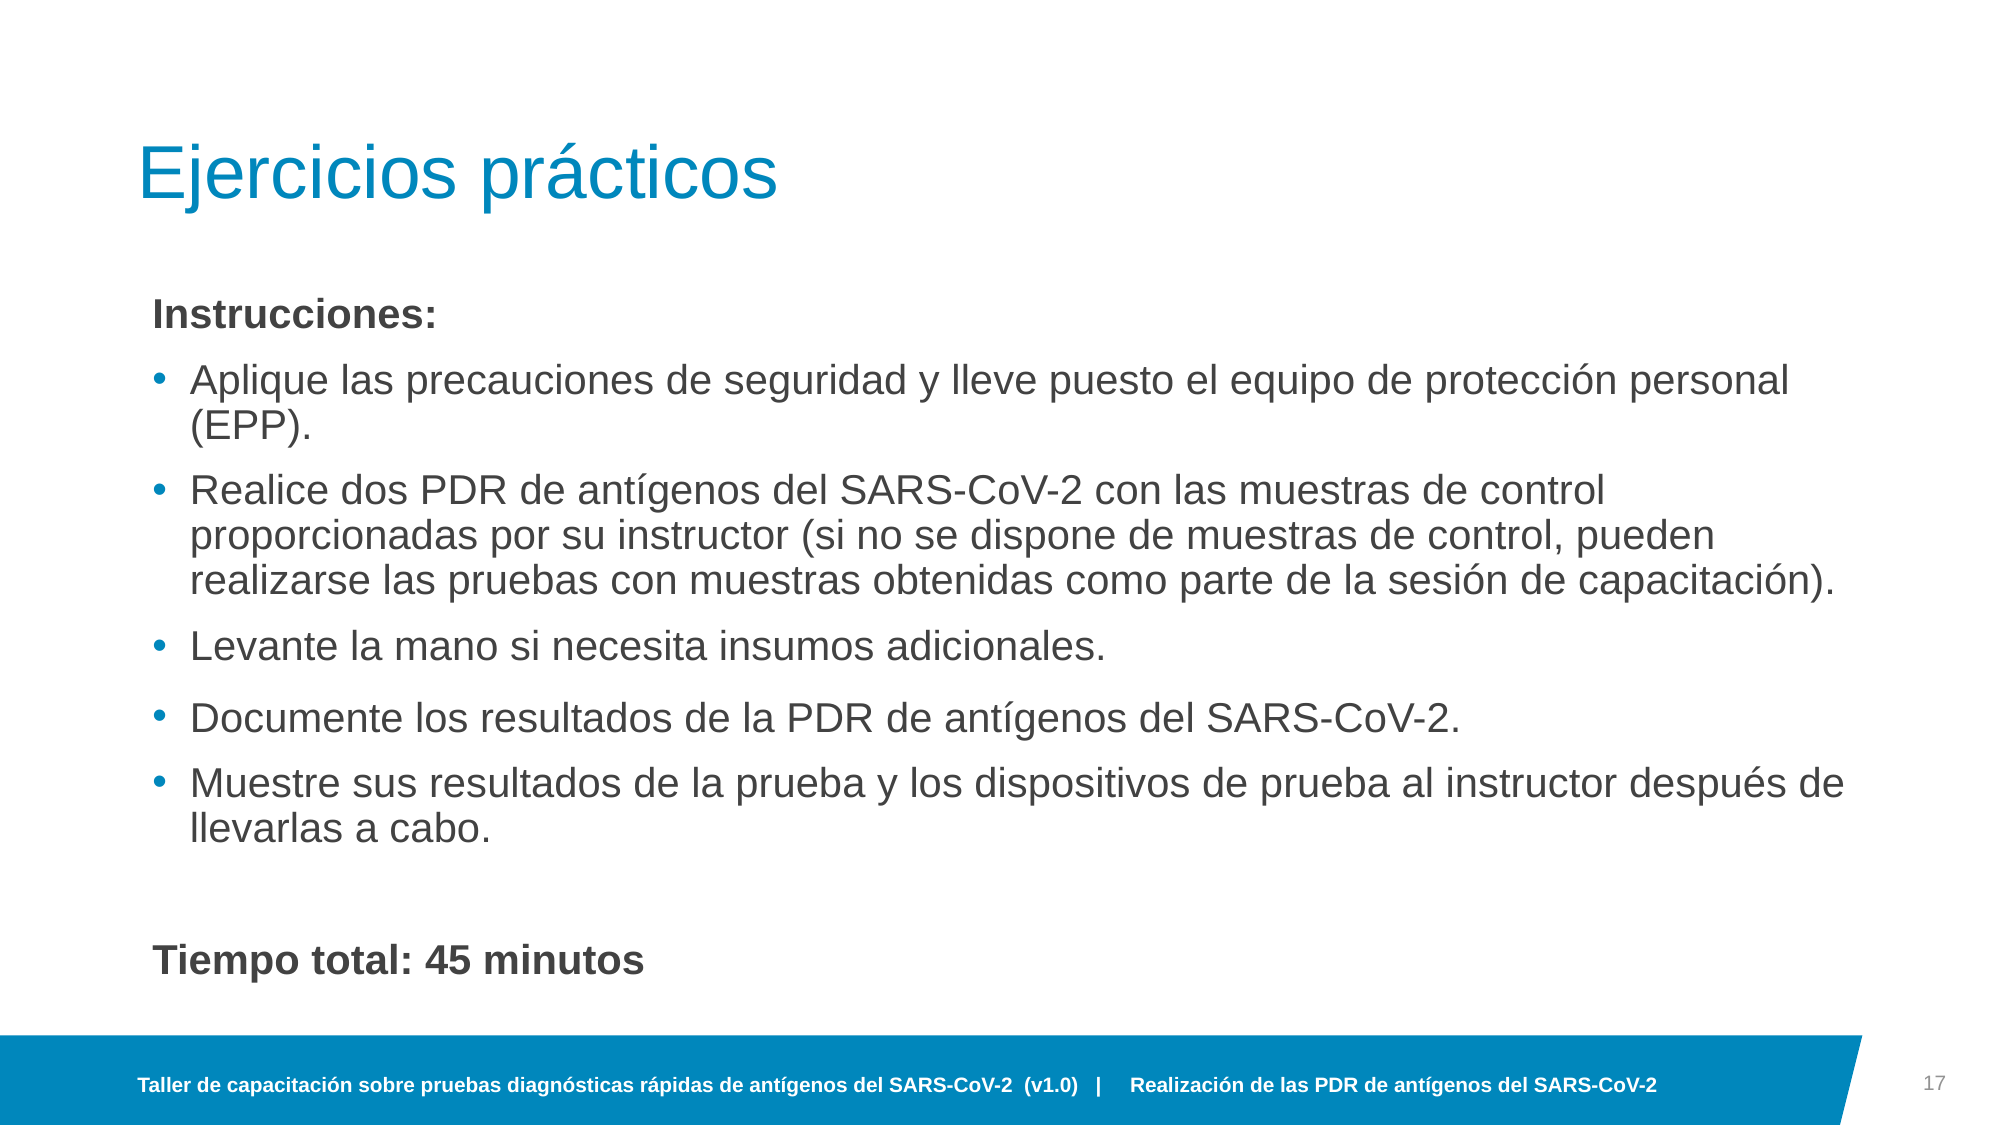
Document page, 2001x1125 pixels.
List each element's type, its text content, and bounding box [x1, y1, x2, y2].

title Ejercicios prácticos [137, 59, 1863, 215]
footer Taller de capacitación sobre pruebas diagnósticas rápidas de antígenos del SARS-CoV-2 (v1.0) | Realización de las PDR de antígenos del SARS-CoV-2 [137, 1042, 1715, 1125]
list Instrucciones: Aplique las precauciones de seguridad y lleve puesto el equipo de protección personal (EPP). Realice dos PDR de antígenos del SARS-CoV-2 con las muestras de control proporcionadas por su instructor (si no se dispone de muestras de control, pueden realizarse las pruebas con muestras obtenidas como parte de la sesión de capacitación). Levante la mano si necesita insumos adicionales. Documente los resultados de la PDR de antígenos del SARS-CoV-2. Muestre sus resultados de la prueba y los dispositivos de prueba al instructor después de llevarlas a cabo. Tiempo total: 45 minutos [137, 284, 1863, 1014]
slide_number 17 [1862, 1035, 1947, 1125]
